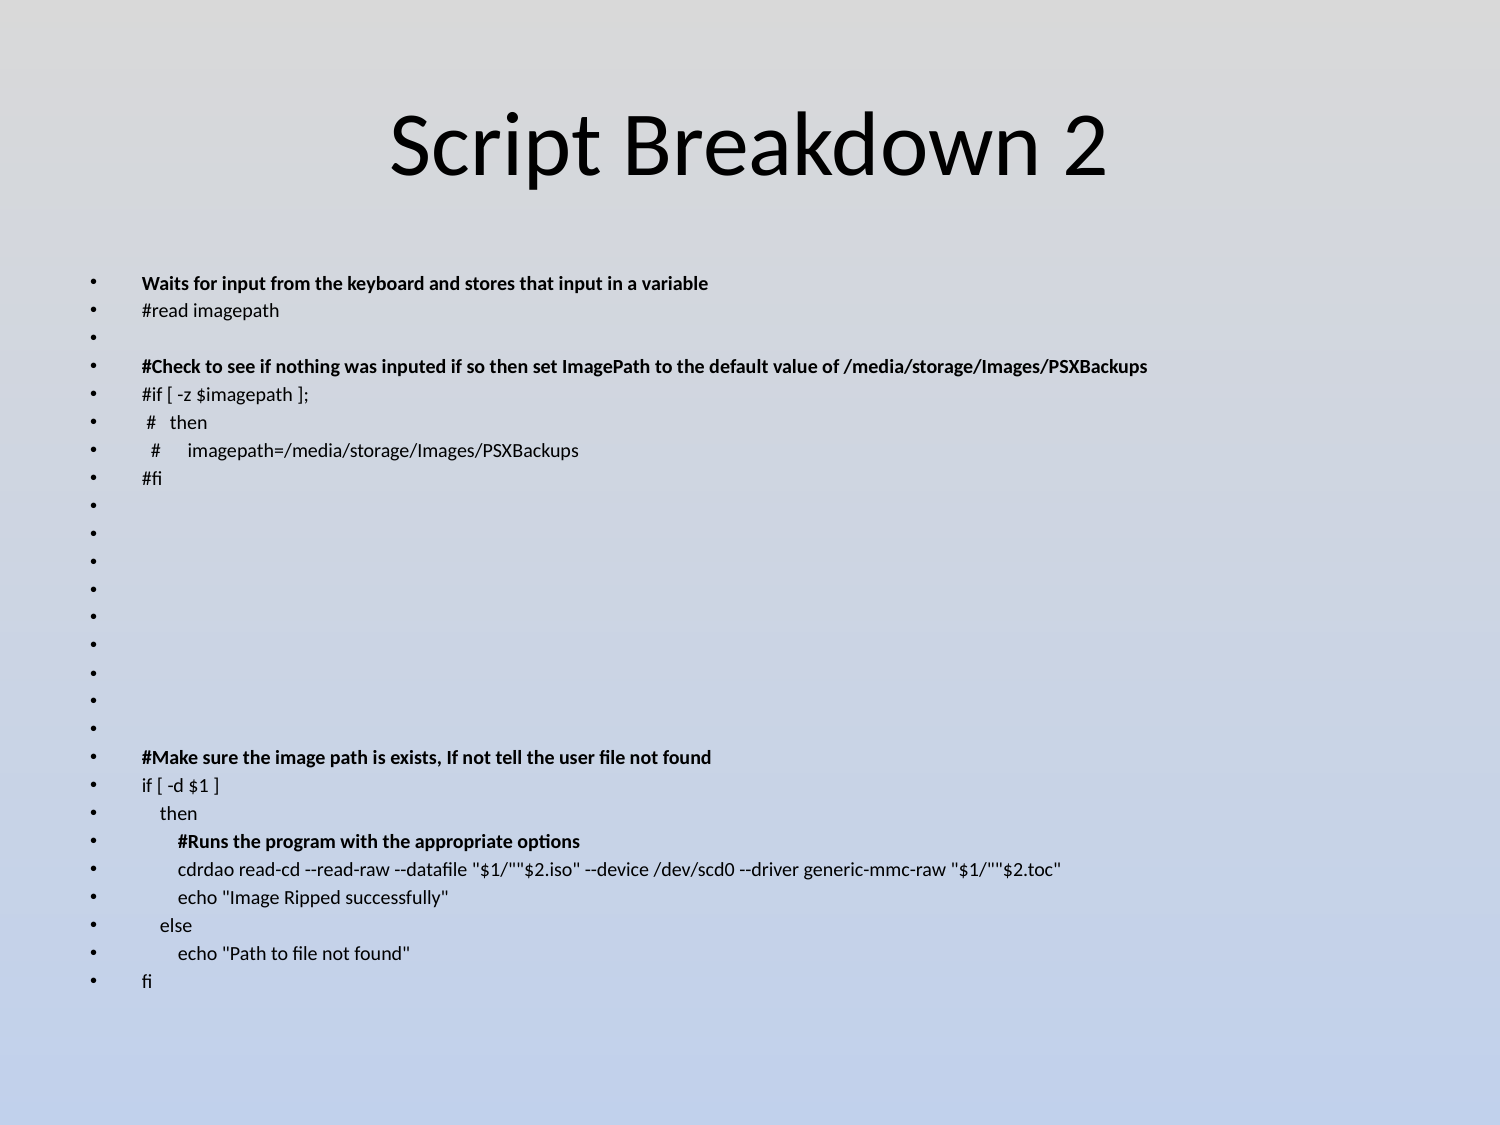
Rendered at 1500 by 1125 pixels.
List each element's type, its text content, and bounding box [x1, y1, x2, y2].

list Waits for input from the keyboard and stores that input in a variable #read imagepath #Check to see if nothing was inputed if so then set ImagePath to the default value of /media/storage/Images/PSXBackups #if [ -z $imagepath ]; # then # imagepath=/media/storage/Images/PSXBackups #fi #Make sure the image path is exists, If not tell the user file not found if [ -d $1 ] then #Runs the program with the appropriate options cdrdao read-cd --read-raw --datafile "$1/""$2.iso" --device /dev/scd0 --driver generic-mmc-raw "$1/""$2.toc" echo "Image Ripped successfully" else echo "Path to file not found" fi [75, 262, 1425, 1005]
title Script Breakdown 2 [75, 45, 1425, 233]
